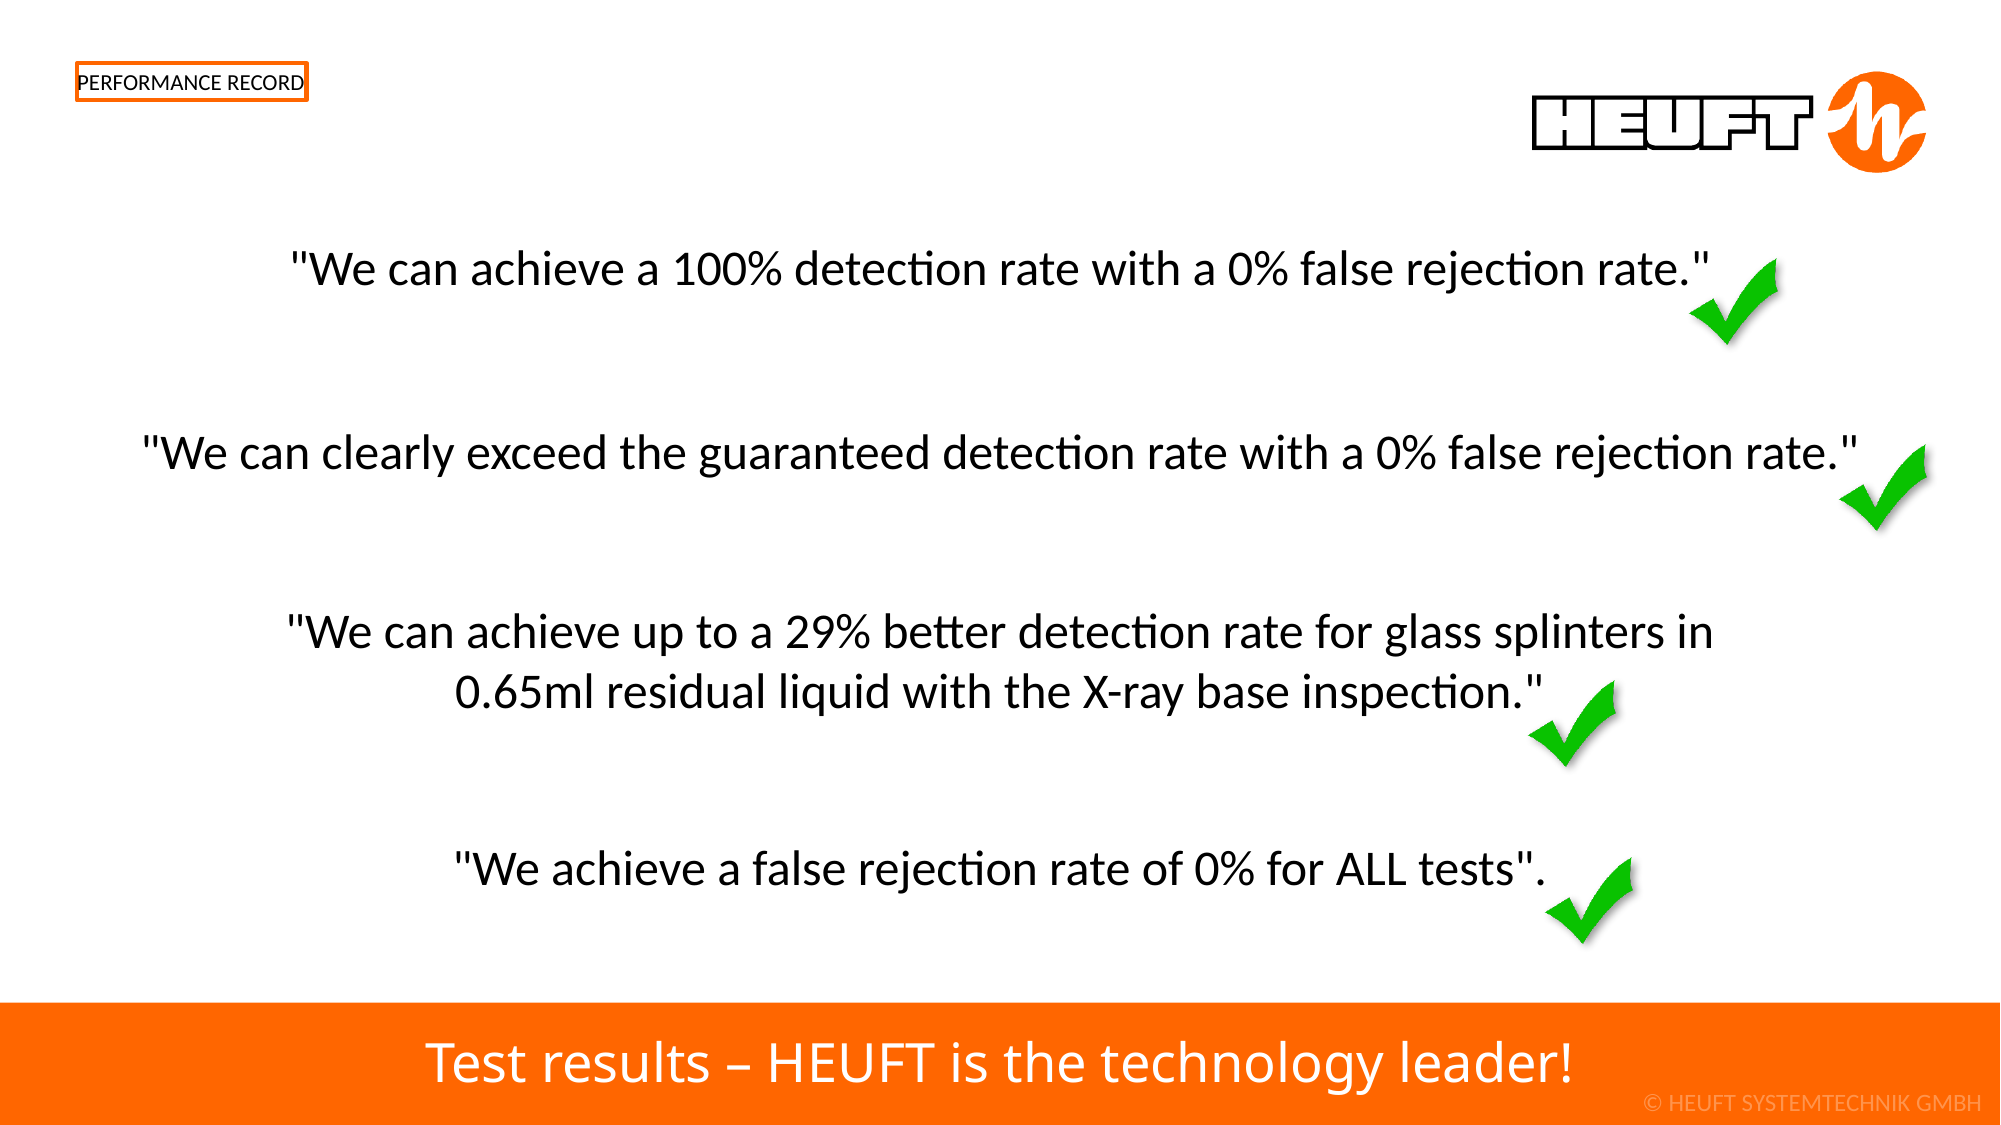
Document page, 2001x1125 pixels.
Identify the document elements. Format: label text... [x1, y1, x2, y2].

text_box "We can clearly exceed the guaranteed detection rate with a 0% false rejection rate." [125, 412, 1875, 488]
text_box "We can achieve a 100% detection rate with a 0% false rejection rate." [274, 227, 1726, 303]
text_box "We achieve a false rejection rate of 0% for ALL tests". [437, 828, 1563, 904]
picture [1532, 71, 1927, 173]
picture [1688, 258, 1778, 345]
picture [1047, 857, 1633, 1002]
list PERFORMANCE RECORD [75, 61, 309, 102]
picture [1527, 680, 1616, 767]
text_box "We can achieve up to a 29% better detection rate for glass splinters in 0.65ml residual liquid with the X-ray base inspection." [214, 591, 1786, 727]
list Test results – HEUFT is the technology leader! [0, 1002, 2000, 1125]
picture [1838, 444, 1927, 531]
